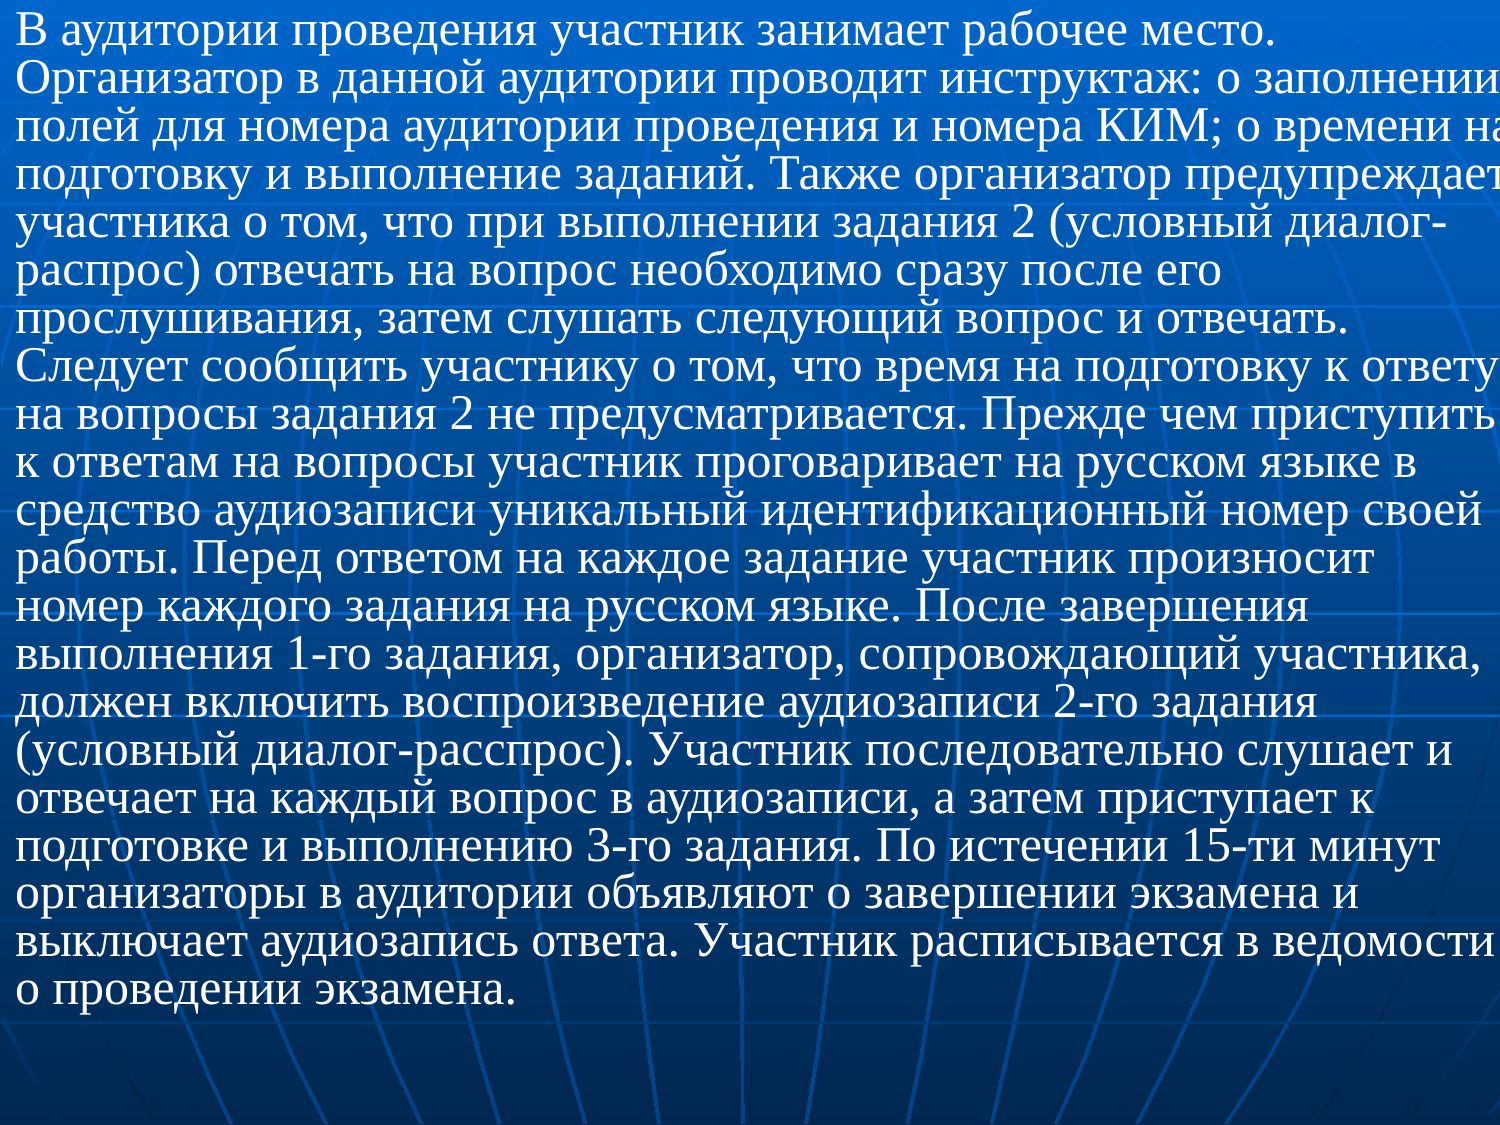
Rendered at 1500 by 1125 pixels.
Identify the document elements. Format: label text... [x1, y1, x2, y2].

list В аудитории проведения участник занимает рабочее место. Организатор в данной аудитории проводит инструктаж: о заполнении полей для номера аудитории проведения и номера КИМ; о времени на подготовку и выполнение заданий. Также организатор предупреждает участника о том, что при выполнении задания 2 (условный диалог-распрос) отвечать на вопрос необходимо сразу после его прослушивания, затем слушать следующий вопрос и отвечать. Следует сообщить участнику о том, что время на подготовку к ответу на вопросы задания 2 не предусматривается. Прежде чем приступить к ответам на вопросы участник проговаривает на русском языке в средство аудиозаписи уникальный идентификационный номер своей работы. Перед ответом на каждое задание участник произносит номер каждого задания на русском языке. После завершения выполнения 1-го задания, организатор, сопровождающий участника, должен включить воспроизведение аудиозаписи 2-го задания (условный диалог-расспрос). Участник последовательно слушает и отвечает на каждый вопрос в аудиозаписи, а затем приступает к подготовке и выполнению 3-го задания. По истечении 15-ти минут организаторы в аудитории объявляют о завершении экзамена и выключает аудиозапись ответа. Участник расписывается в ведомости о проведении экзамена. [0, 0, 1500, 1125]
